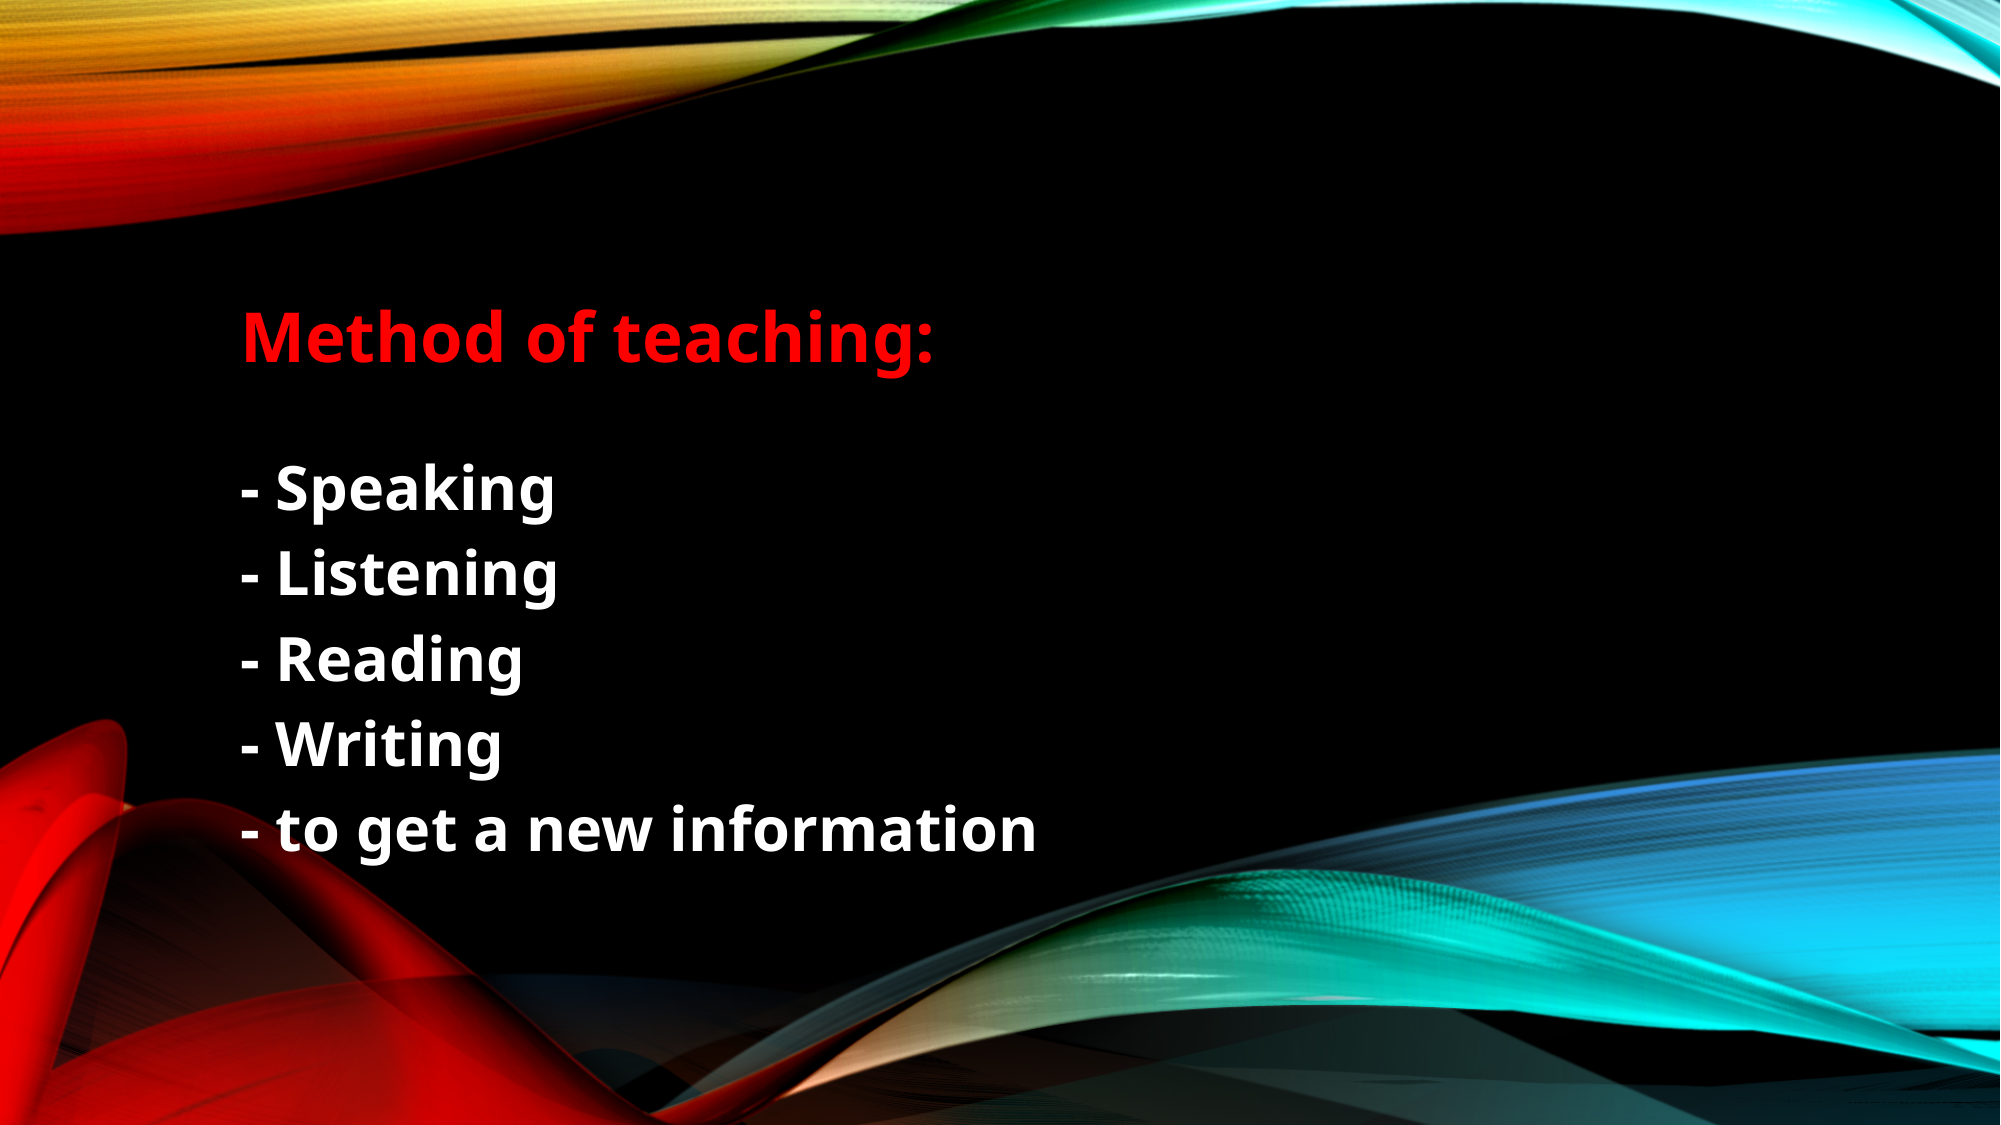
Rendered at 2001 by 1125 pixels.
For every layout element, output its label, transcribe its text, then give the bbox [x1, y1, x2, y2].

picture [0, 717, 2000, 1125]
subtitle Method of teaching: - Speaking - Listening - Reading - Writing - to get a new information [225, 295, 1775, 873]
picture [0, 0, 2000, 237]
